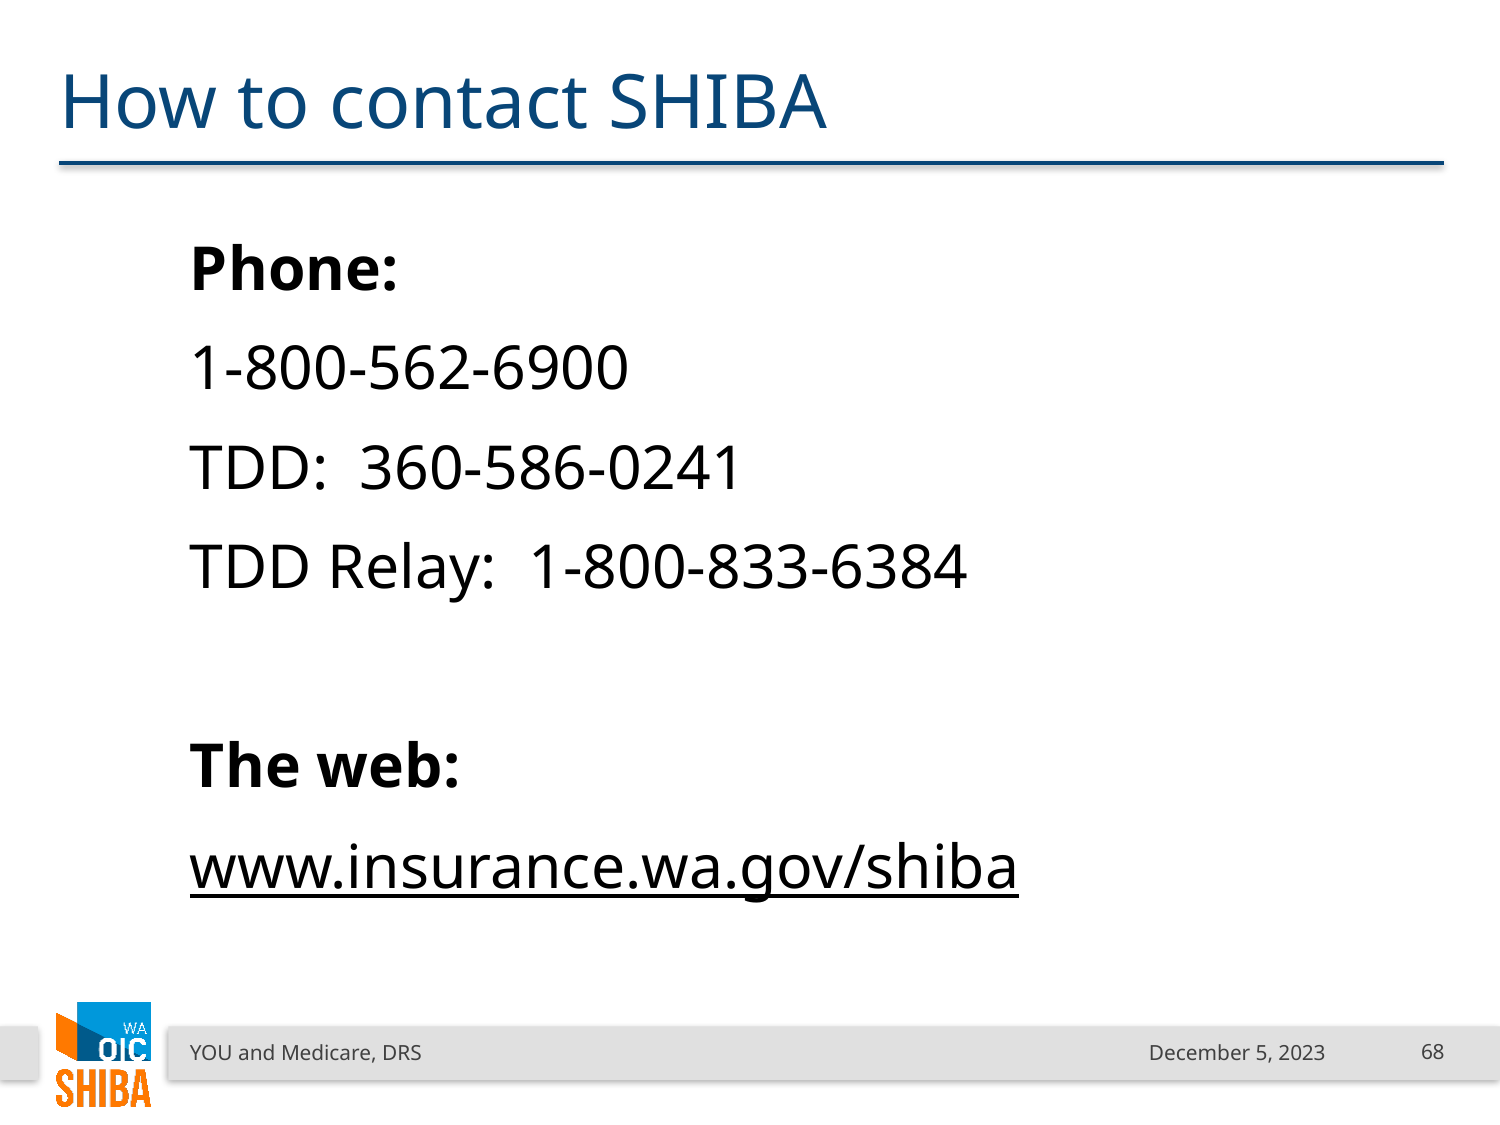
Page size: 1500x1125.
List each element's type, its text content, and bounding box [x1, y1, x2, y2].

title How to contact SHIBA [59, 53, 1445, 164]
slide_number 68 [1339, 1035, 1445, 1069]
footer YOU and Medicare, DRS [190, 1035, 785, 1069]
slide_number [975, 1035, 1326, 1069]
picture [56, 1002, 151, 1107]
list Phone: 1-800-562-6900 TDD: 360-586-0241 TDD Relay: 1-800-833-6384 The web: www.insurance.wa.gov/shiba [190, 215, 1445, 913]
